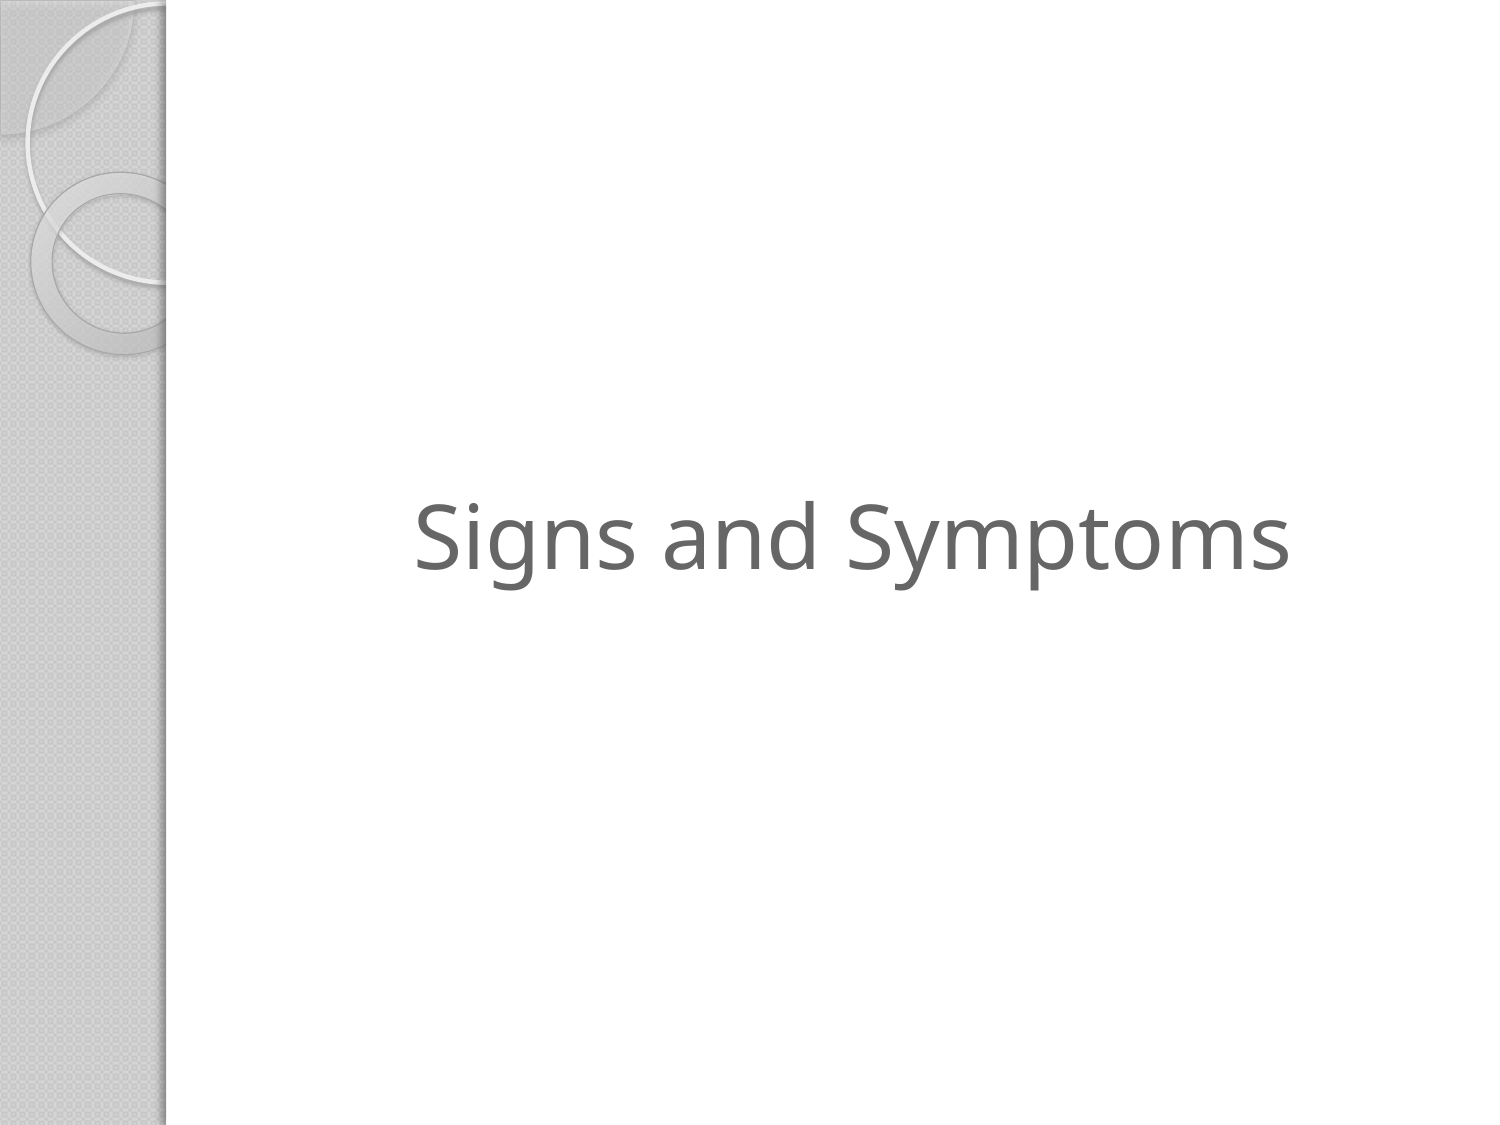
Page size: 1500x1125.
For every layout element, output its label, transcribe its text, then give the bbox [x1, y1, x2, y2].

title Signs and Symptoms [237, 437, 1468, 630]
